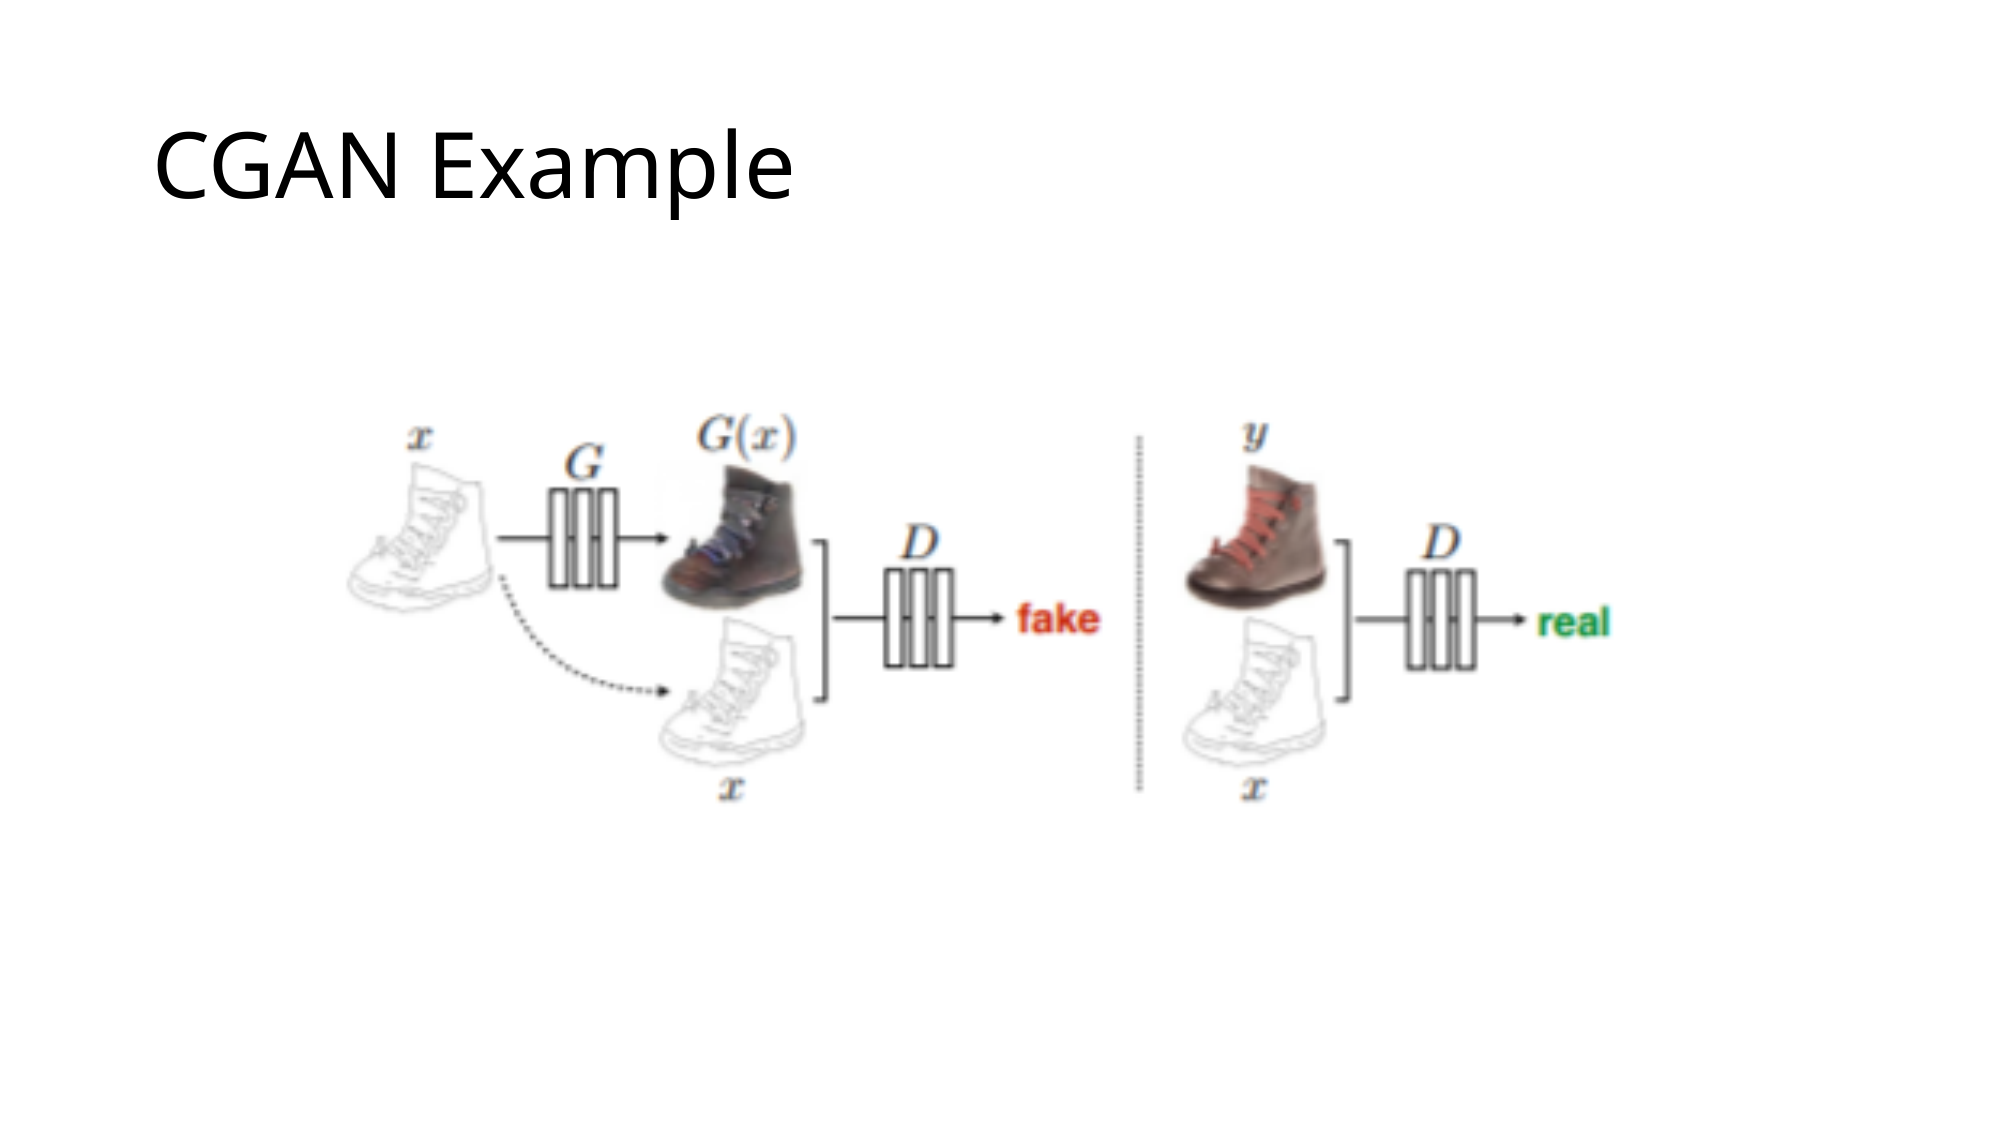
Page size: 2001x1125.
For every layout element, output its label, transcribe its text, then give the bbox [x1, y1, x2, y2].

title CGAN Example [137, 59, 1863, 278]
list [319, 344, 1681, 839]
